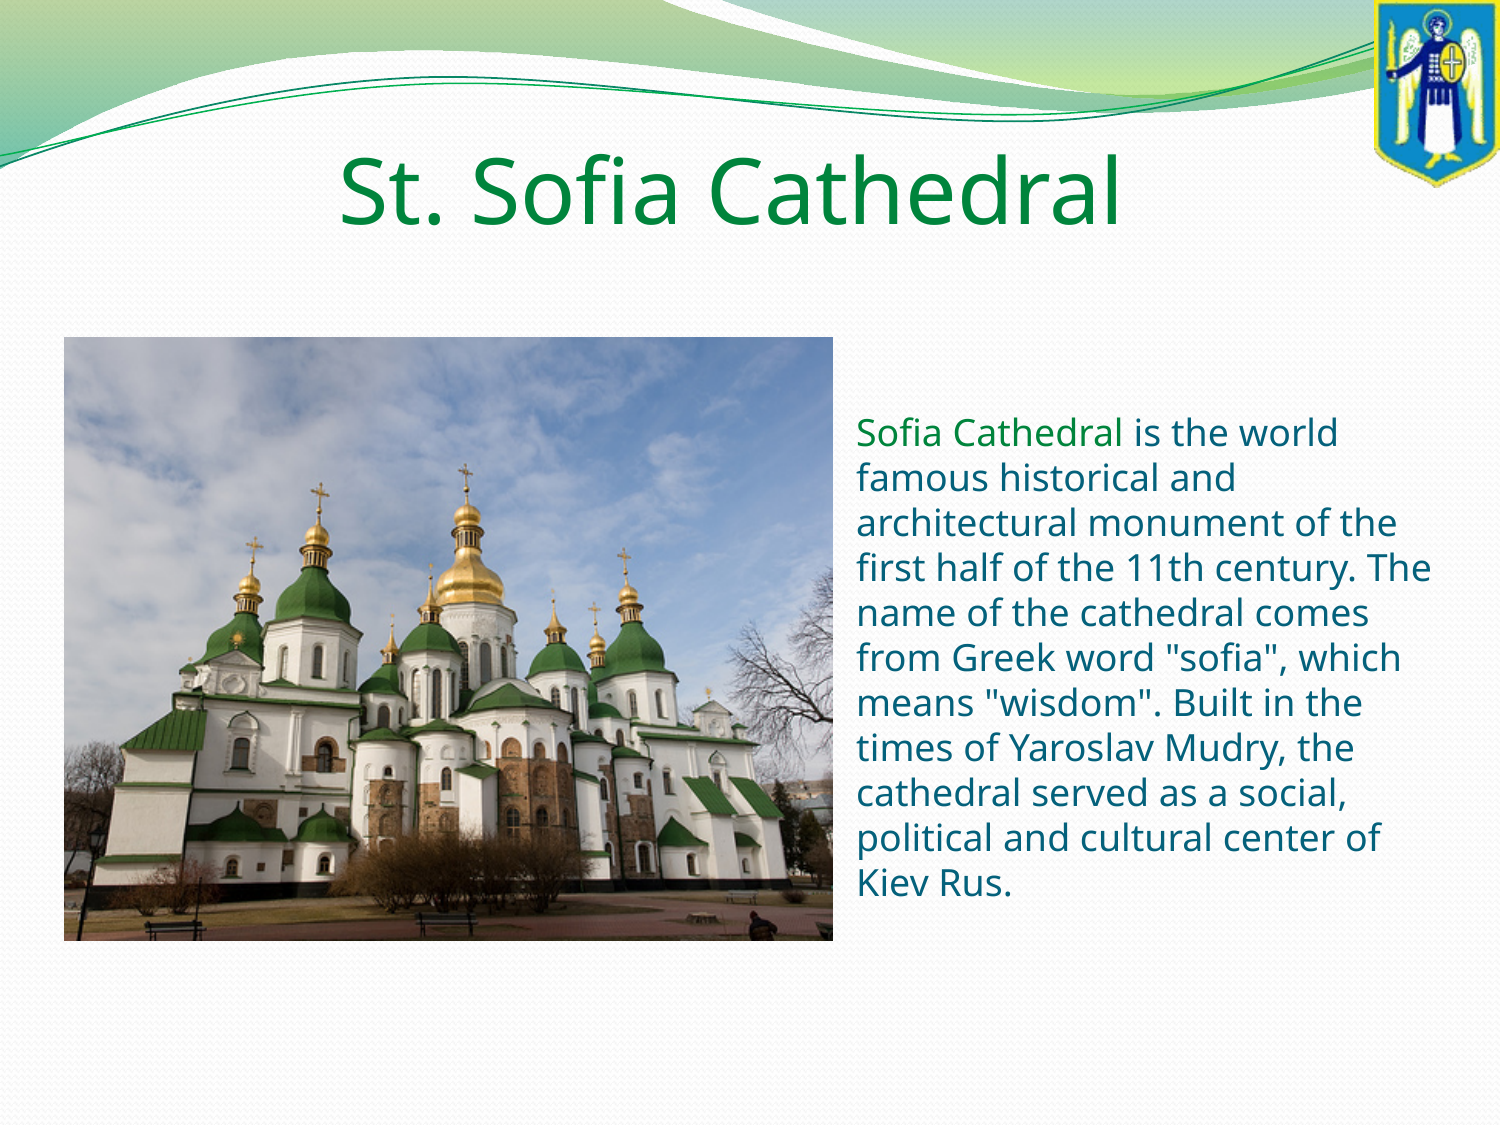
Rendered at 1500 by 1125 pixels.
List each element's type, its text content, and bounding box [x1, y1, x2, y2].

picture [1374, 0, 1500, 188]
title Sofia Cathedral is the world famous historical and architectural monument of the first half of the 11th century. The name of the cathedral comes from Greek word "sofia", which means "wisdom". Built in the times of Yaroslav Mudry, the cathedral served as a social, political and cultural center of Kiev Rus. [856, 715, 1440, 904]
picture [64, 337, 833, 941]
text_box St. Sofia Cathedral [323, 125, 1164, 251]
